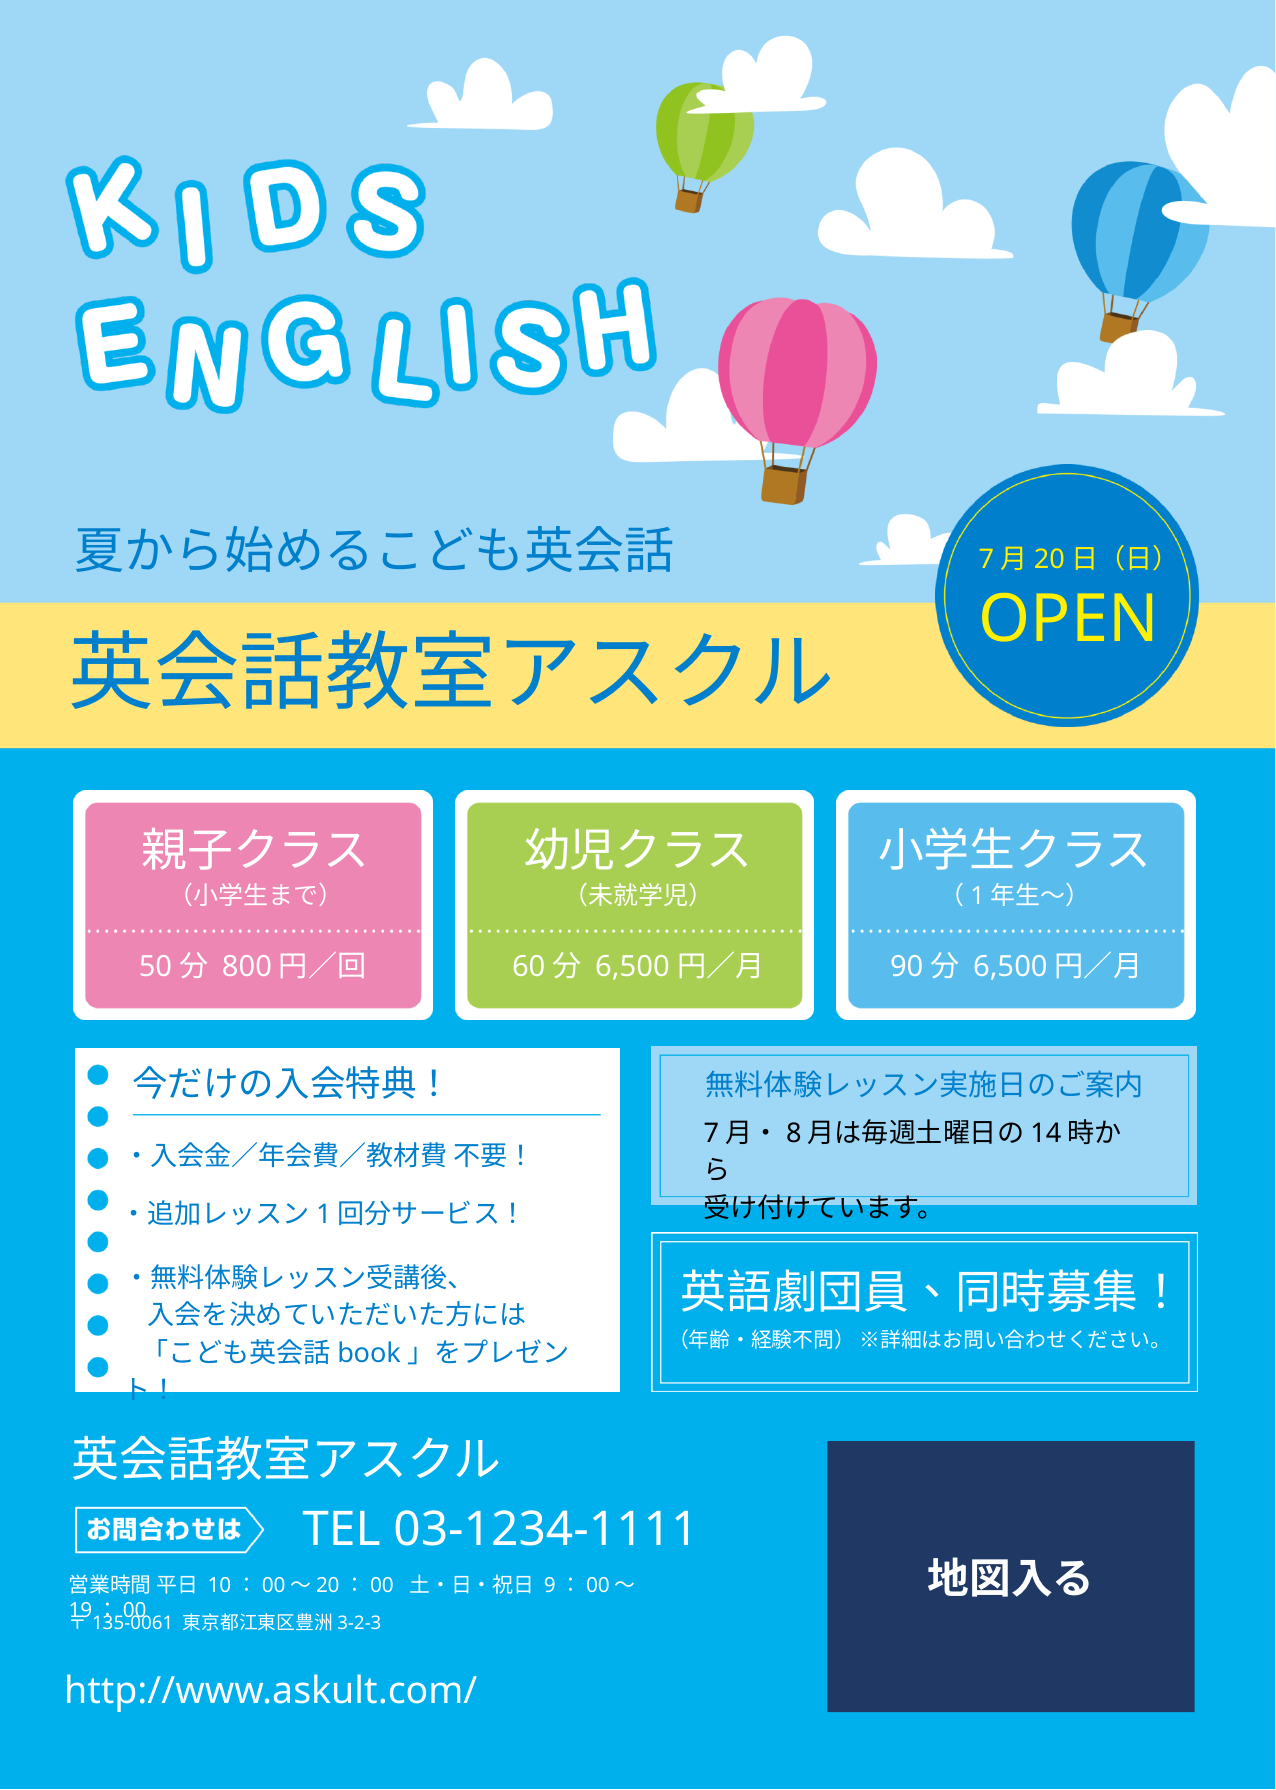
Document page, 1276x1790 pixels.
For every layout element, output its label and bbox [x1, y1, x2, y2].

picture [167, 1518, 188, 1539]
picture [296, 1683, 309, 1703]
picture [193, 1518, 214, 1539]
picture [206, 1683, 233, 1702]
picture [521, 1511, 542, 1545]
picture [969, 1288, 987, 1305]
picture [677, 1511, 687, 1544]
picture [123, 1436, 164, 1454]
picture [76, 1049, 619, 1391]
picture [748, 1296, 767, 1311]
picture [188, 1438, 213, 1479]
picture [74, 1447, 116, 1479]
picture [821, 1272, 859, 1311]
picture [782, 1292, 800, 1310]
picture [622, 1511, 633, 1544]
picture [75, 1436, 115, 1448]
picture [469, 1511, 480, 1544]
picture [683, 1280, 723, 1311]
picture [731, 1272, 769, 1292]
picture [123, 1683, 135, 1703]
picture [236, 1683, 262, 1702]
picture [0, 0, 1276, 748]
picture [1049, 1270, 1089, 1311]
picture [74, 791, 432, 1019]
picture [298, 1615, 310, 1619]
picture [911, 1332, 920, 1347]
picture [315, 1675, 328, 1702]
picture [456, 791, 813, 1019]
picture [140, 1517, 162, 1527]
picture [1095, 1270, 1135, 1311]
picture [117, 1582, 129, 1592]
picture [494, 1511, 515, 1544]
picture [267, 1436, 307, 1448]
picture [432, 1684, 436, 1702]
picture [450, 1683, 460, 1702]
picture [277, 1683, 289, 1702]
picture [102, 1679, 113, 1703]
picture [1004, 1270, 1043, 1311]
picture [365, 1679, 376, 1703]
picture [730, 1296, 743, 1310]
picture [517, 1576, 530, 1593]
picture [458, 1441, 469, 1476]
picture [334, 1511, 352, 1544]
picture [266, 1448, 308, 1478]
picture [318, 1442, 354, 1457]
picture [711, 1331, 726, 1344]
picture [423, 1511, 445, 1545]
picture [414, 1439, 448, 1477]
picture [361, 1511, 379, 1544]
picture [299, 1620, 310, 1626]
picture [465, 1677, 475, 1702]
picture [595, 1511, 605, 1544]
picture [142, 1530, 160, 1540]
picture [408, 1683, 426, 1703]
picture [547, 1511, 572, 1544]
picture [652, 1047, 1196, 1205]
picture [163, 1677, 173, 1702]
picture [96, 1582, 103, 1593]
picture [366, 1443, 400, 1476]
picture [73, 1683, 84, 1702]
picture [455, 1576, 468, 1593]
picture [158, 1576, 175, 1593]
picture [68, 1675, 72, 1702]
picture [218, 1436, 260, 1479]
picture [274, 1693, 284, 1703]
picture [479, 1441, 497, 1476]
picture [1096, 1304, 1108, 1309]
picture [705, 1301, 722, 1310]
picture [867, 1285, 905, 1311]
picture [303, 1511, 328, 1544]
picture [118, 1684, 122, 1711]
picture [177, 1683, 203, 1702]
picture [149, 1677, 159, 1702]
picture [503, 1576, 511, 1583]
picture [930, 1332, 937, 1338]
picture [828, 1442, 1194, 1711]
picture [181, 1576, 194, 1593]
picture [89, 1680, 99, 1703]
picture [76, 1507, 246, 1553]
picture [390, 1683, 403, 1703]
picture [947, 1331, 952, 1347]
picture [872, 1272, 900, 1281]
picture [1121, 1304, 1133, 1309]
picture [693, 1333, 706, 1348]
picture [437, 1683, 448, 1702]
picture [124, 1460, 162, 1478]
picture [927, 1286, 937, 1296]
picture [684, 1270, 701, 1281]
picture [335, 1683, 345, 1703]
picture [1159, 1274, 1163, 1296]
picture [114, 1518, 135, 1540]
picture [705, 1270, 722, 1281]
picture [649, 1511, 660, 1544]
picture [172, 1464, 185, 1479]
picture [396, 1511, 418, 1545]
picture [837, 791, 1195, 1019]
picture [960, 1272, 996, 1311]
picture [88, 1518, 109, 1539]
picture [775, 1270, 800, 1310]
picture [1022, 1298, 1028, 1305]
picture [322, 1451, 336, 1476]
picture [219, 1519, 240, 1539]
picture [805, 1272, 813, 1311]
